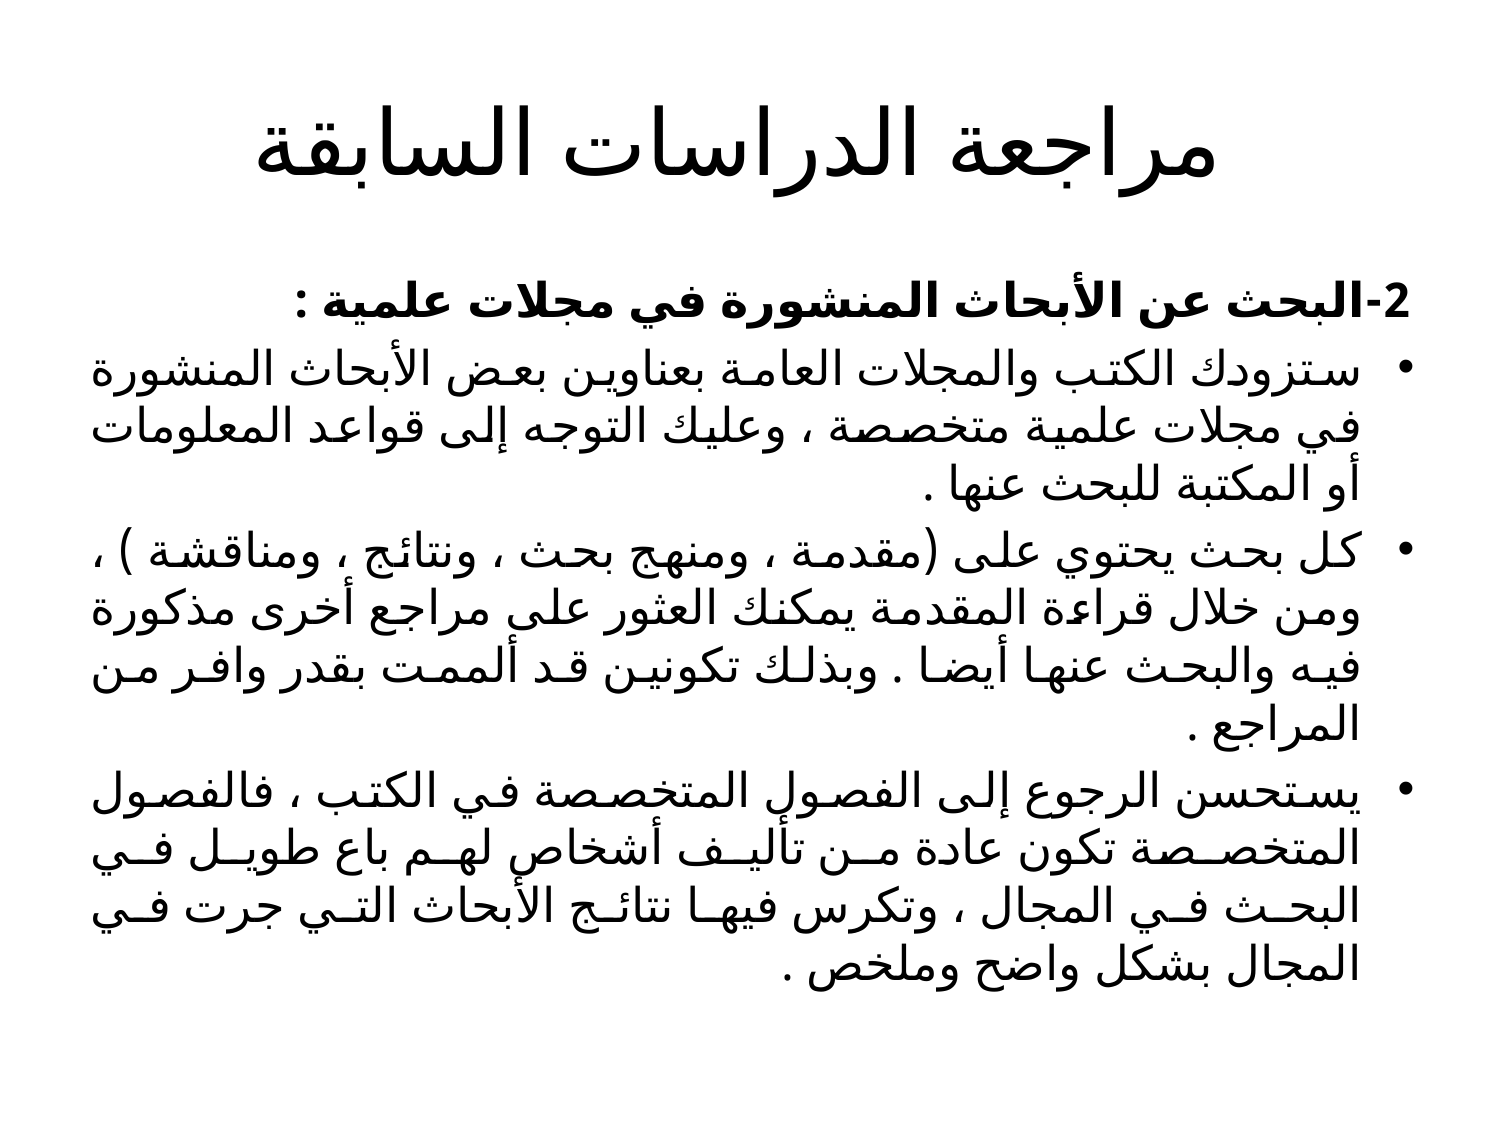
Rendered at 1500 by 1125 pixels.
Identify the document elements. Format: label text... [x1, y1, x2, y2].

title مراجعة الدراسات السابقة [75, 45, 1425, 233]
list 2-البحث عن الأبحاث المنشورة في مجلات علمية : ستزودك الكتب والمجلات العامة بعناوين بعض الأبحاث المنشورة في مجلات علمية متخصصة ، وعليك التوجه إلى قواعد المعلومات أو المكتبة للبحث عنها . كل بحث يحتوي على (مقدمة ، ومنهج بحث ، ونتائج ، ومناقشة ) ، ومن خلال قراءة المقدمة يمكنك العثور على مراجع أخرى مذكورة فيه والبحث عنها أيضا . وبذلك تكونين قد ألممت بقدر وافر من المراجع . يستحسن الرجوع إلى الفصول المتخصصة في الكتب ، فالفصول المتخصصة تكون عادة من تأليف أشخاص لهم باع طويل في البحث في المجال ، وتكرس فيها نتائج الأبحاث التي جرت في المجال بشكل واضح وملخص . [75, 262, 1425, 1005]
